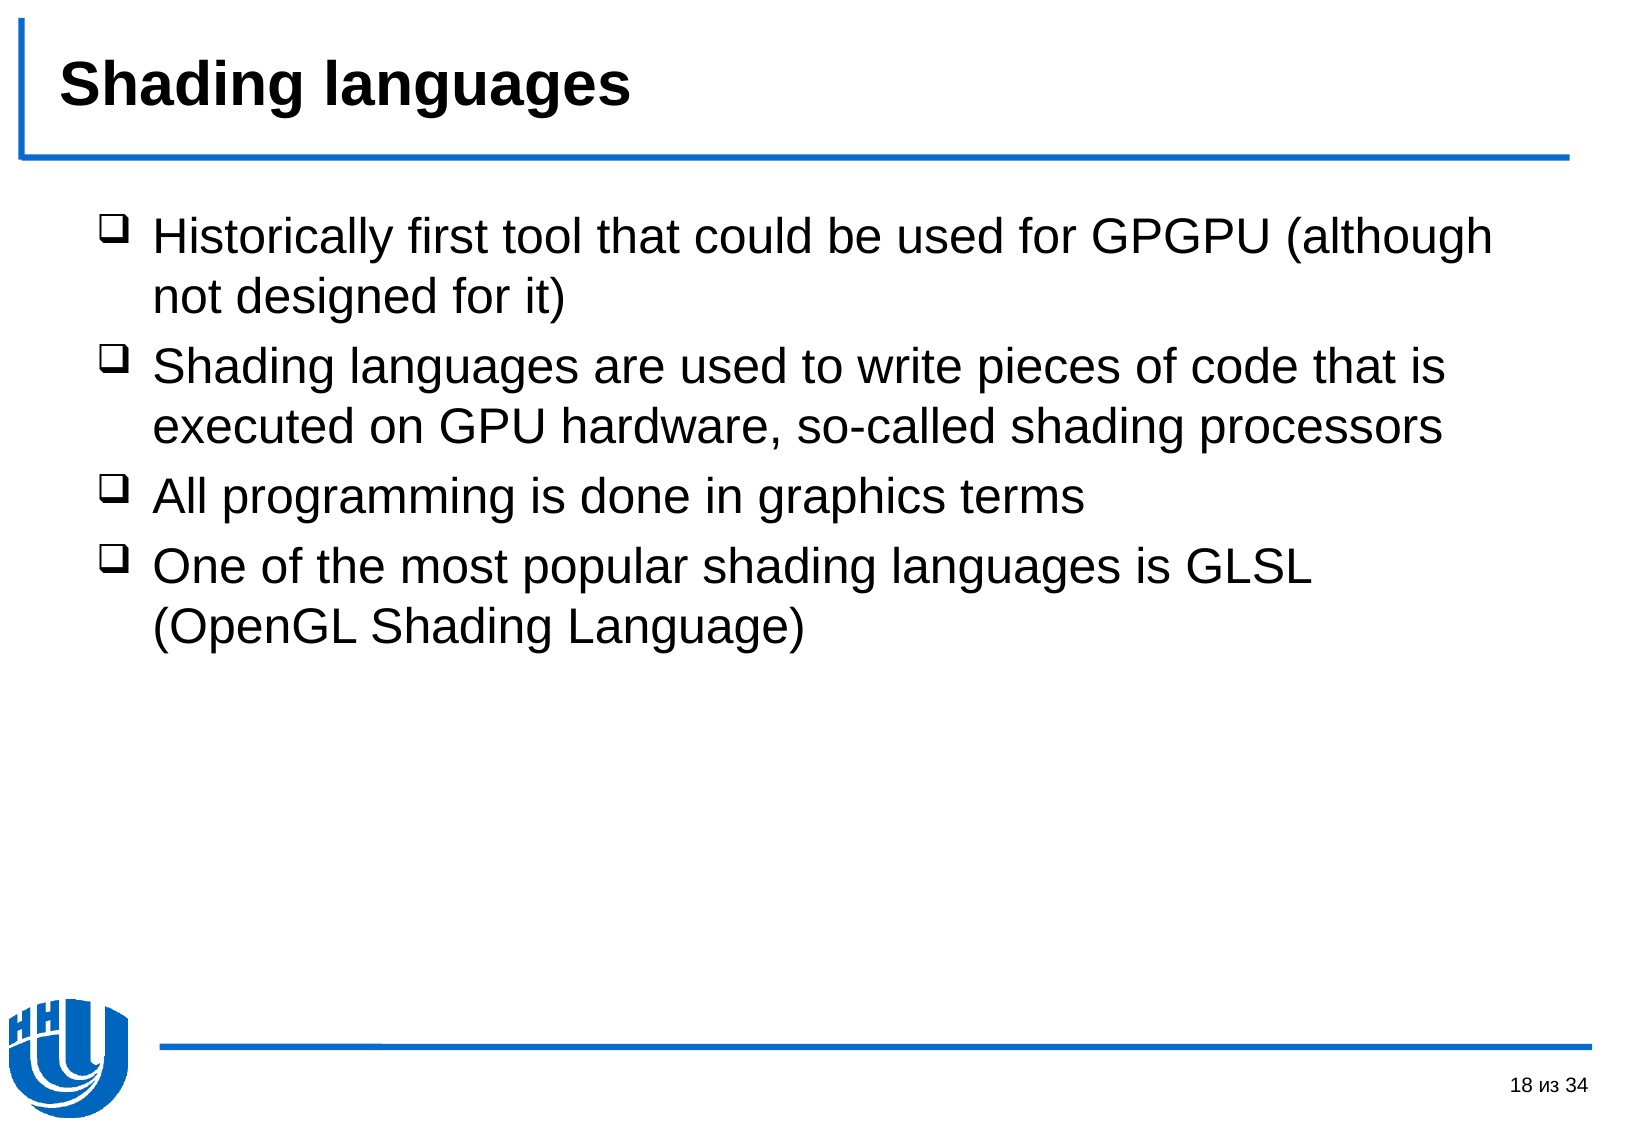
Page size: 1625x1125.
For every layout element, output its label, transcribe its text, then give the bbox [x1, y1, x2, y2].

list Historically first tool that could be used for GPGPU (although not designed for it) Shading languages are used to write pieces of code that is executed on GPU hardware, so-called shading processors All programming is done in graphics terms One of the most popular shading languages is GLSL (OpenGL Shading Language) [81, 196, 1543, 1012]
title Shading languages [44, 34, 1535, 127]
picture [9, 999, 128, 1118]
slide_number 18 [1449, 1051, 1604, 1125]
